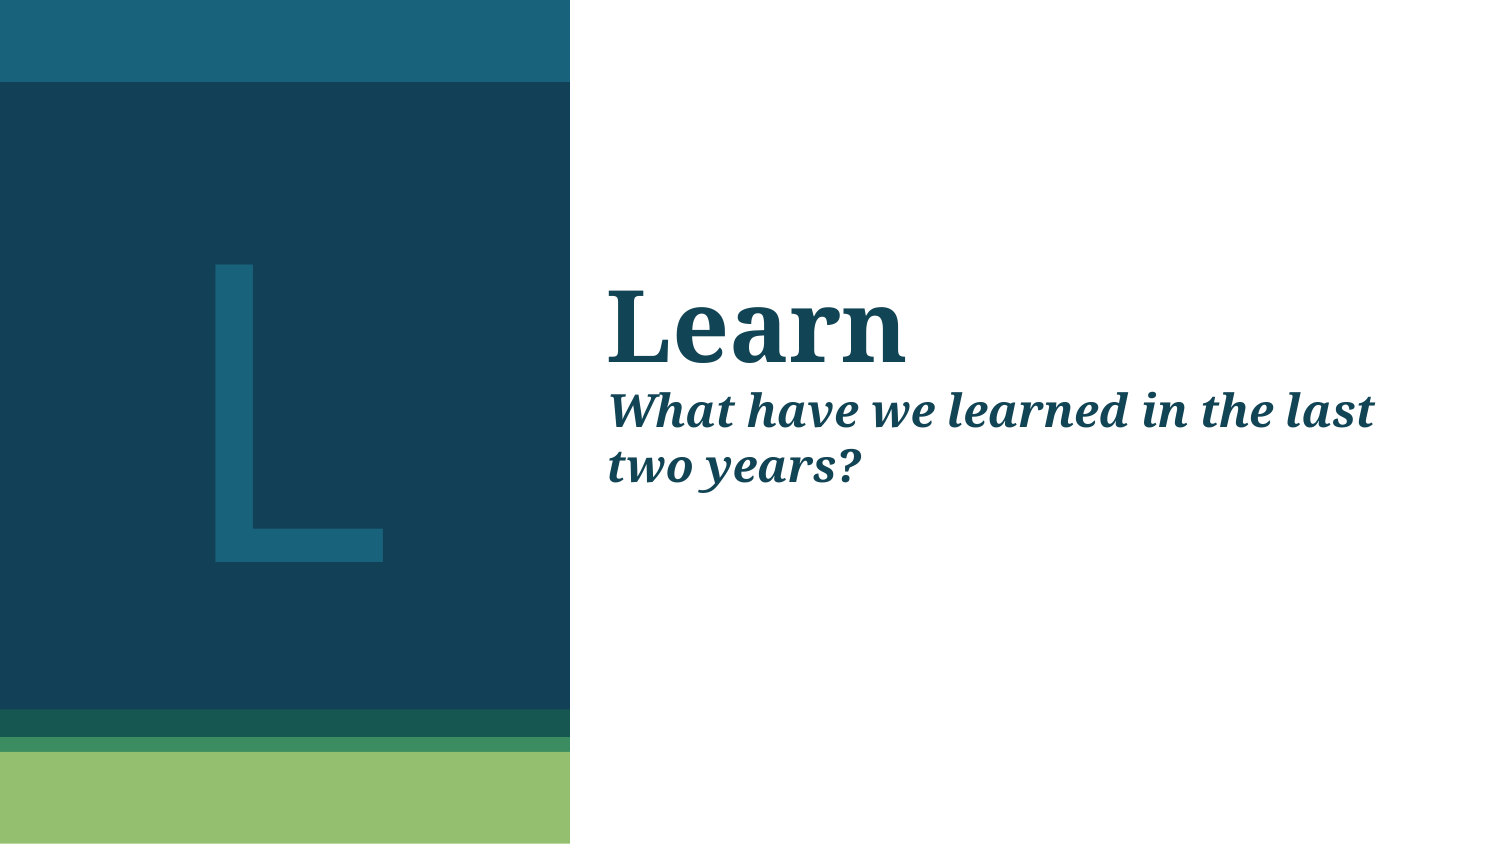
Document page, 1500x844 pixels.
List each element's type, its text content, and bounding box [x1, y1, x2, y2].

title Learn What have we learned in the last two years? [591, 263, 1479, 507]
text_box L [0, 82, 570, 709]
